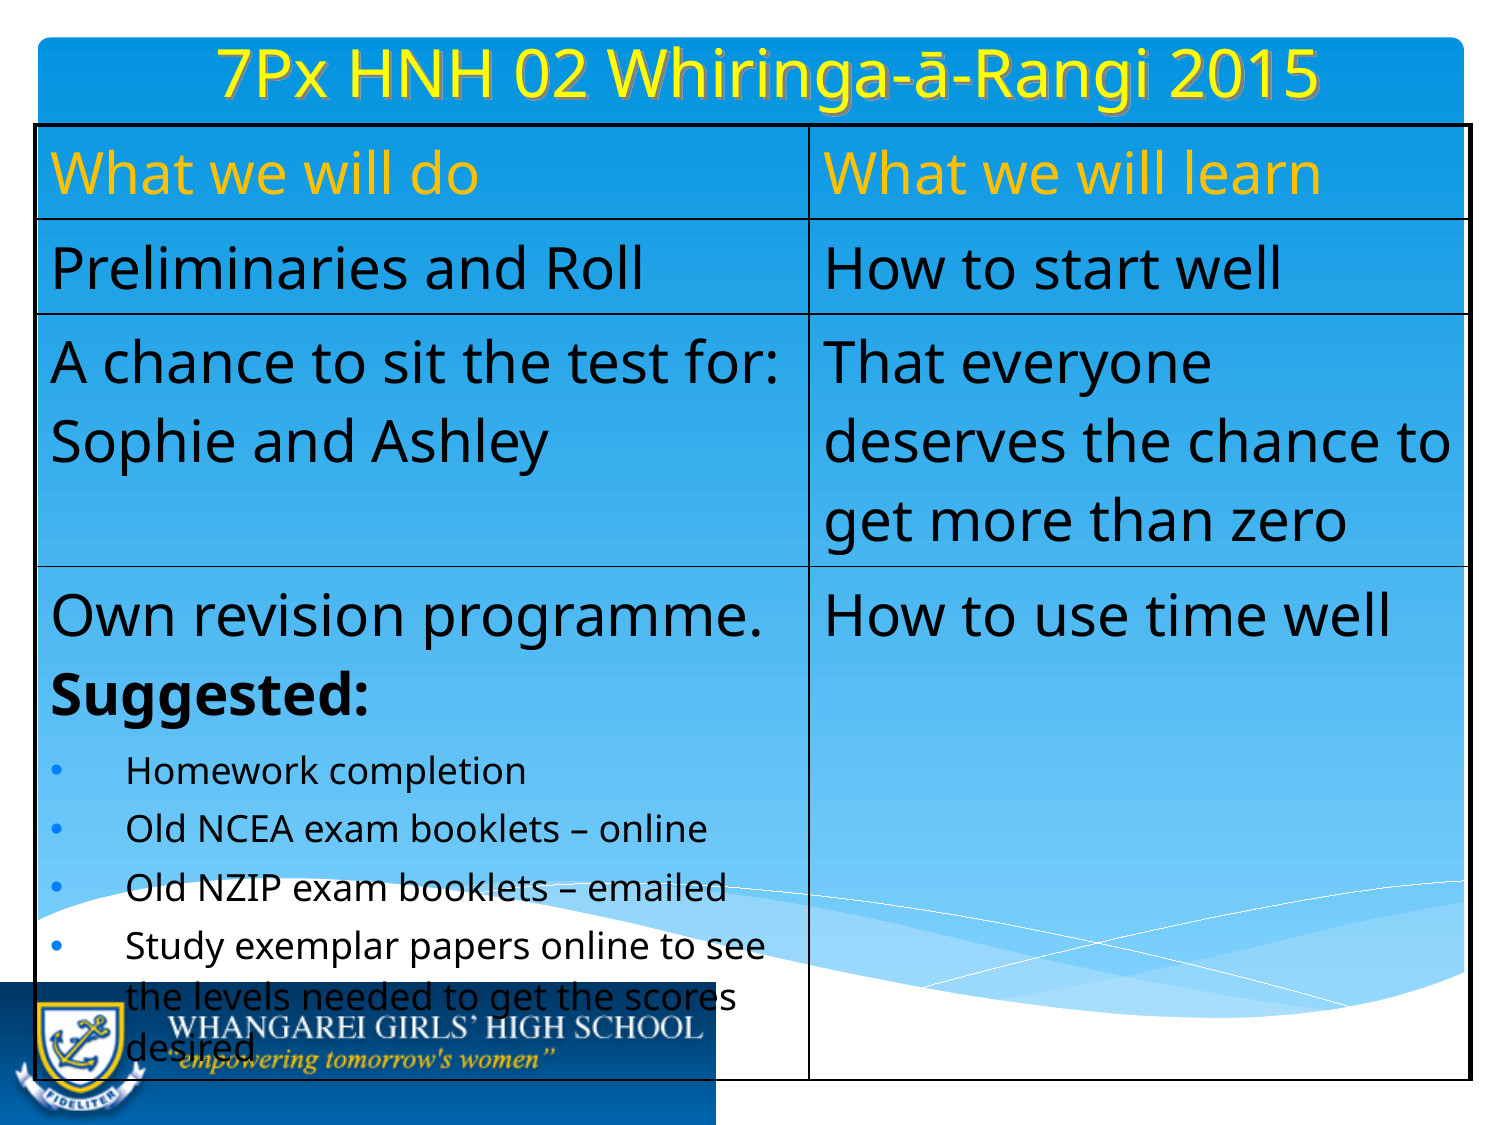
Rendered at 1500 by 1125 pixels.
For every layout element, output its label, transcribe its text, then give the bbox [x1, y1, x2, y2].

table_header What we will learn [810, 127, 1468, 218]
text_box 7Px HNH 02 Whiringa-ā-Rangi 2015 [162, 20, 1375, 121]
table_cell That everyone deserves the chance to get more than zero [810, 315, 1468, 566]
table_cell Own revision programme. Suggested: Homework completion Old NCEA exam booklets – online Old NZIP exam booklets – emailed Study exemplar papers online to see the levels needed to get the scores desired [37, 567, 808, 1079]
table_cell How to use time well [810, 567, 1468, 1079]
table_cell How to start well [810, 220, 1468, 313]
table_header What we will do [37, 127, 808, 218]
table_cell A chance to sit the test for: Sophie and Ashley [37, 315, 808, 566]
picture [0, 982, 716, 1125]
table_cell Preliminaries and Roll [37, 220, 808, 313]
